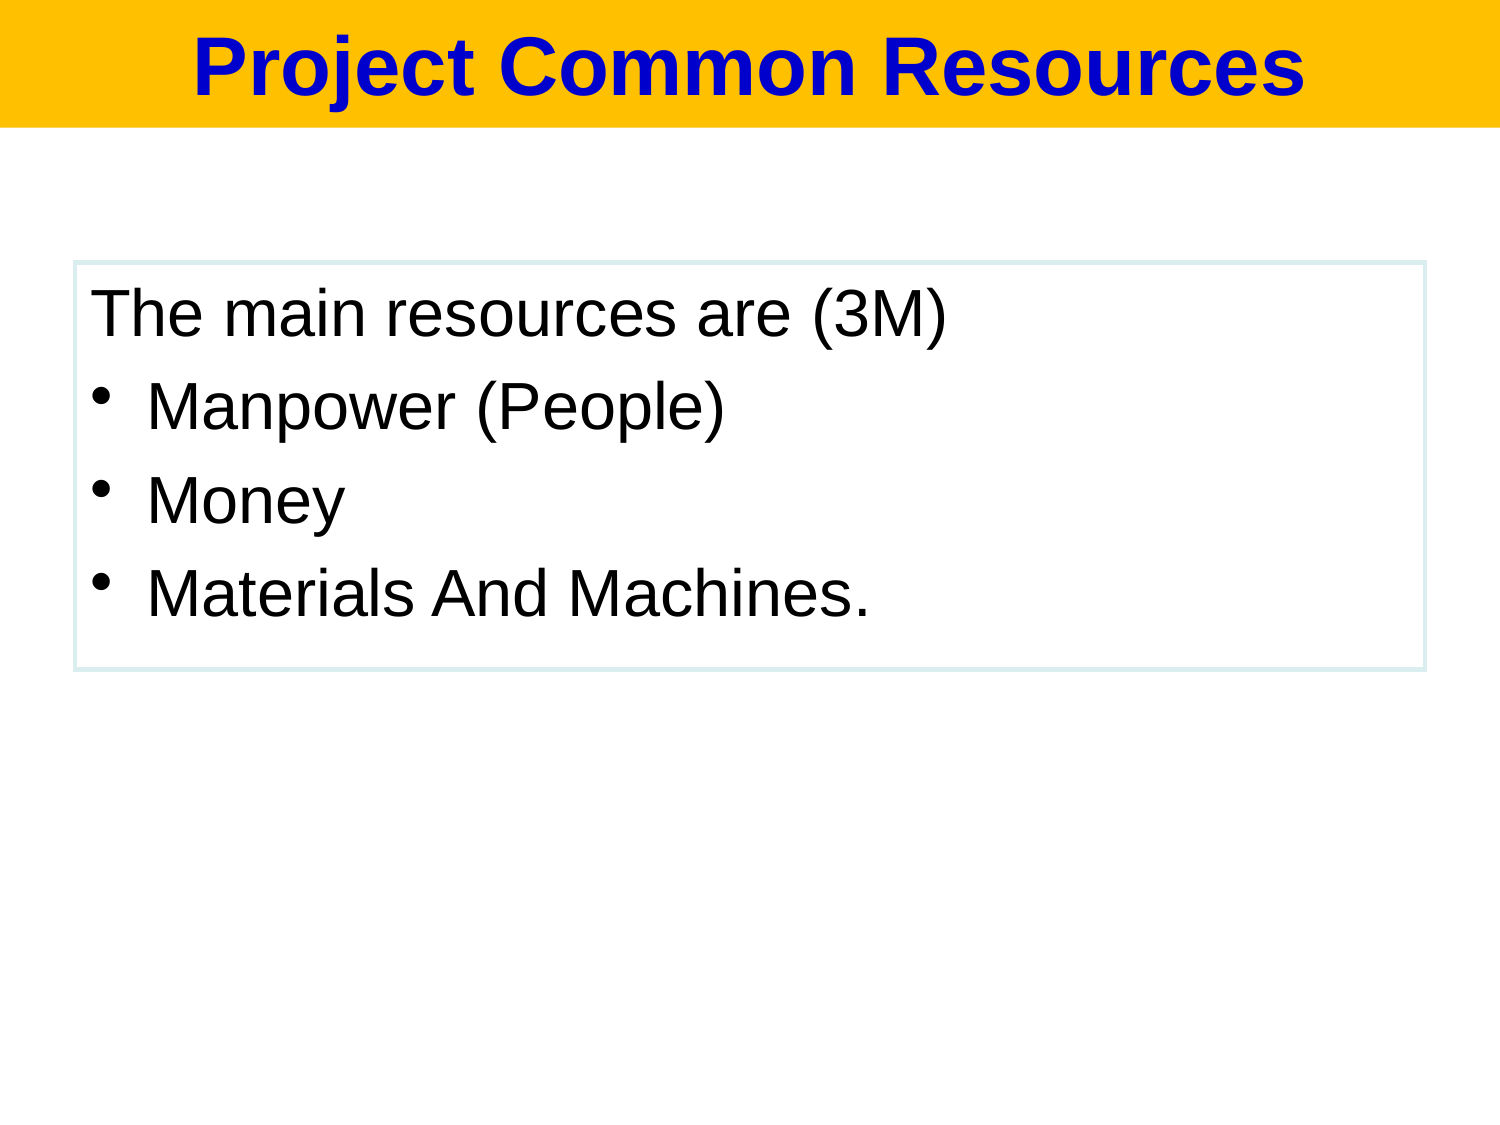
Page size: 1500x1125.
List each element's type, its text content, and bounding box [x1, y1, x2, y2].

text_box Project Common Resources [0, 0, 1500, 128]
list The main resources are (3M) Manpower (People) Money Materials And Machines. [73, 260, 1427, 672]
